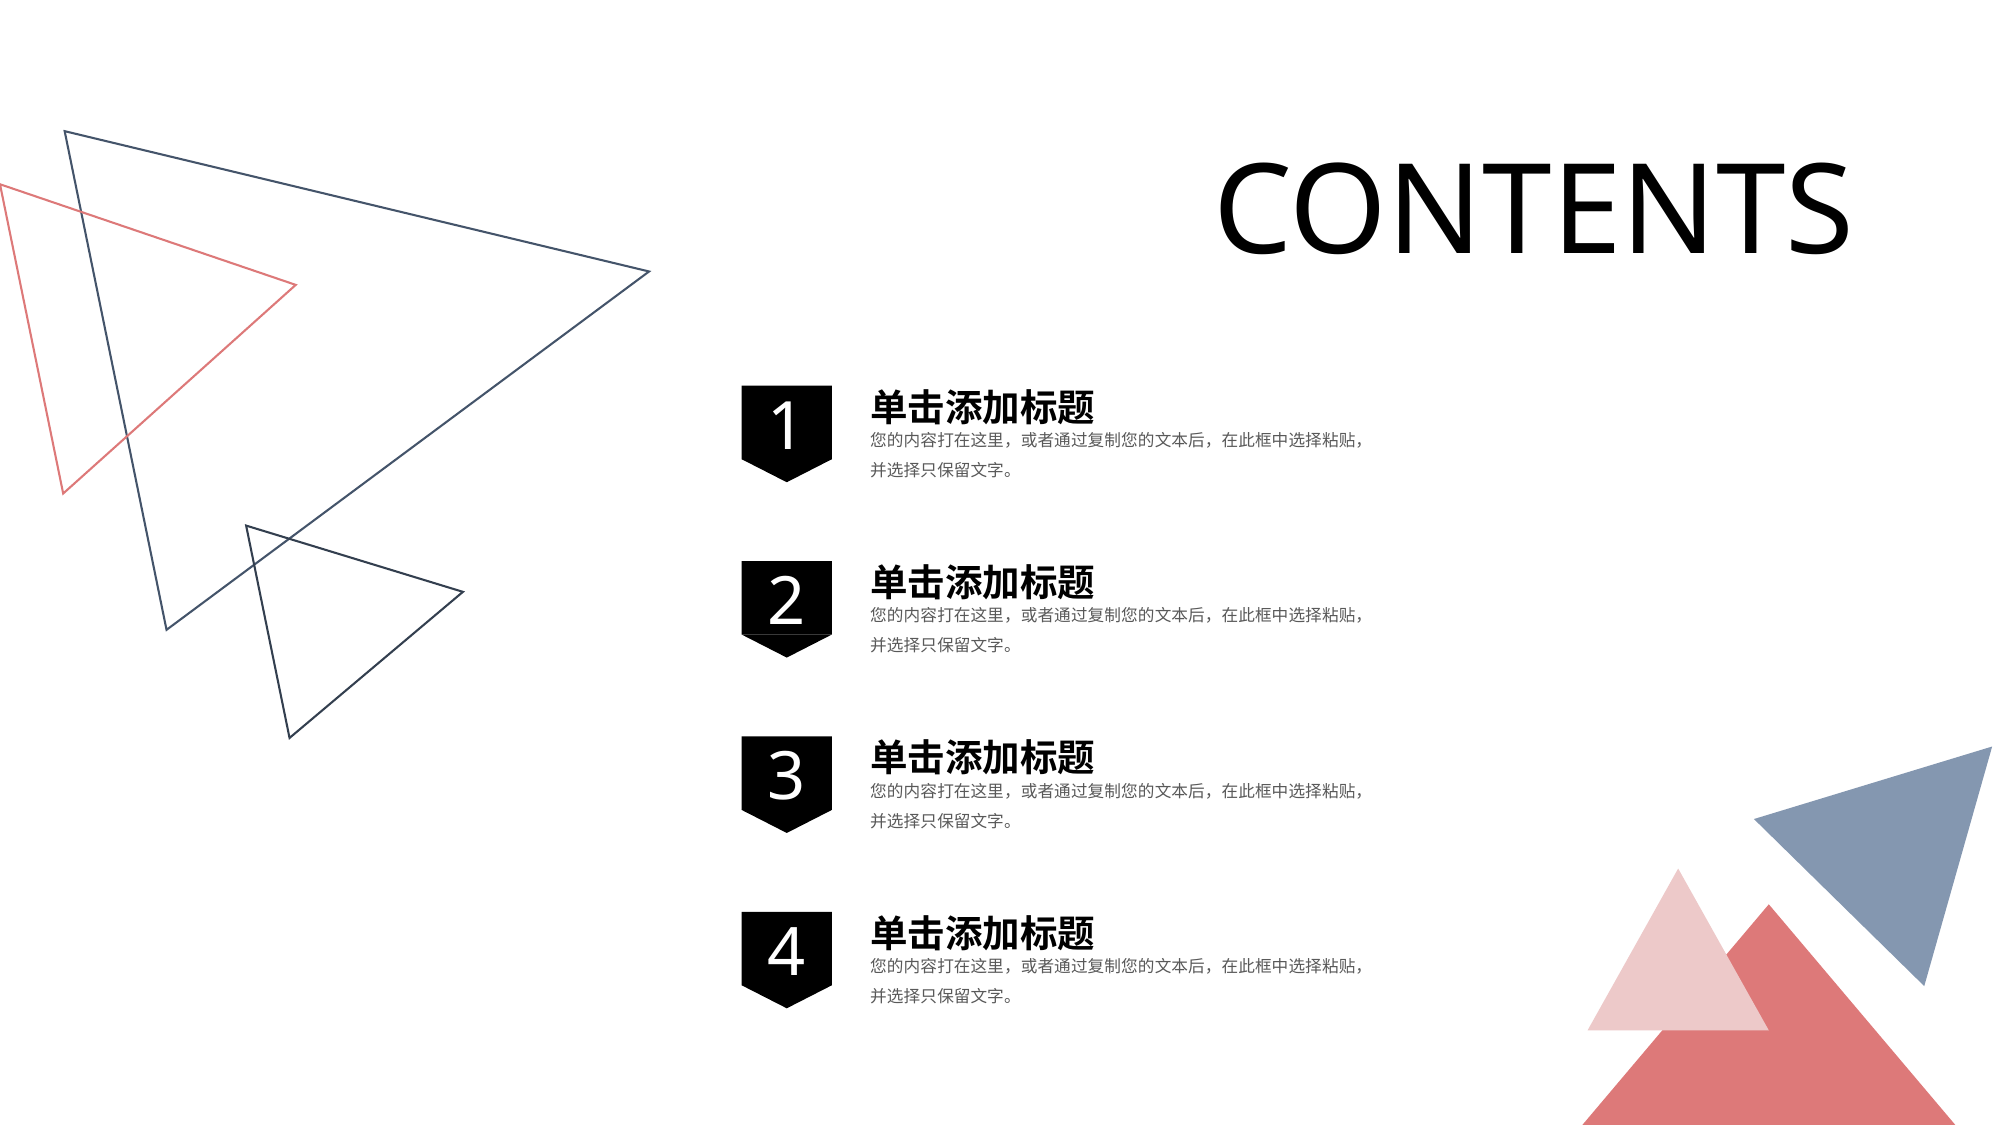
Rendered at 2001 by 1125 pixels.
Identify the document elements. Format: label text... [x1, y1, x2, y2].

text_box 您的内容打在这里，或者通过复制您的文本后，在此框中选择粘贴，并选择只保留文字。 [855, 587, 1390, 663]
text_box 单击添加标题 [855, 537, 1390, 587]
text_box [741, 911, 832, 1009]
text_box [1751, 744, 1994, 989]
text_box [28, 71, 655, 721]
text_box 您的内容打在这里，或者通过复制您的文本后，在此框中选择粘贴，并选择只保留文字。 [855, 412, 1390, 488]
text_box CONTENTS [1146, 121, 1922, 286]
text_box 单击添加标题 [855, 713, 1390, 763]
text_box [741, 385, 832, 483]
text_box 单击添加标题 [855, 888, 1390, 938]
text_box [1585, 866, 1771, 1032]
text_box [741, 561, 832, 658]
text_box 您的内容打在这里，或者通过复制您的文本后，在此框中选择粘贴，并选择只保留文字。 [855, 938, 1390, 1014]
text_box [1580, 902, 1957, 1125]
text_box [741, 736, 832, 833]
text_box 您的内容打在这里，或者通过复制您的文本后，在此框中选择粘贴，并选择只保留文字。 [855, 763, 1390, 838]
text_box 单击添加标题 [855, 362, 1390, 412]
